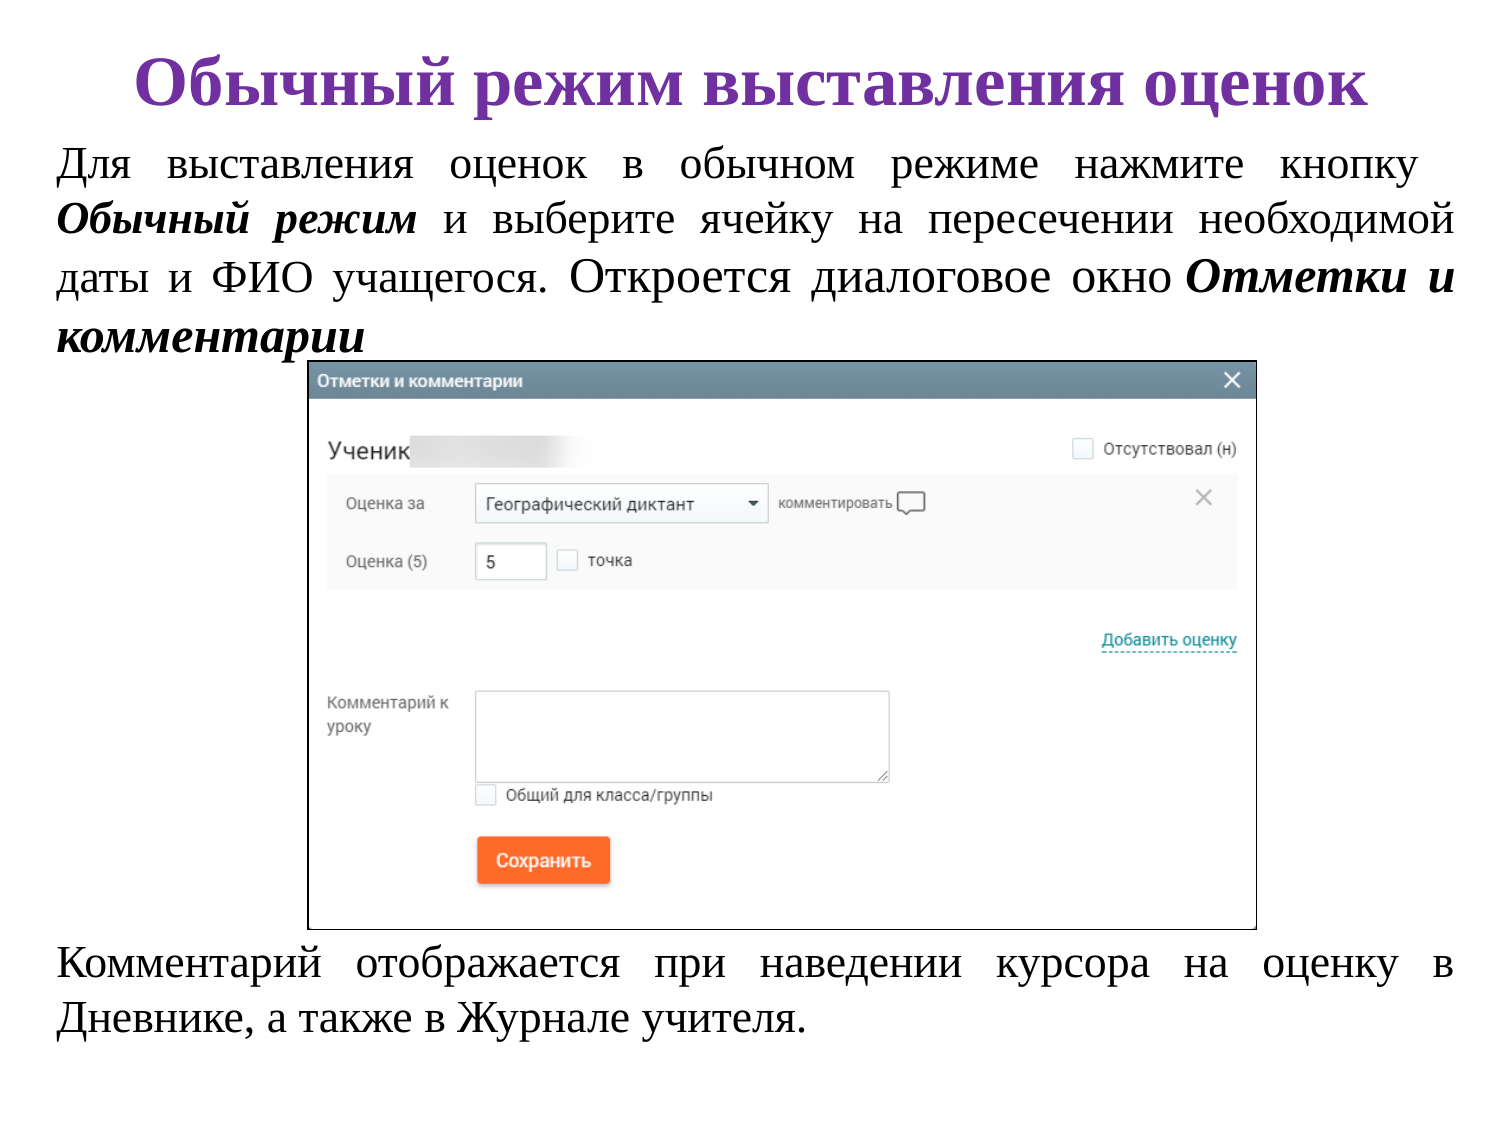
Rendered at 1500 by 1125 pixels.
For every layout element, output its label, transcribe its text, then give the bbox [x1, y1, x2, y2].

list Для выставления оценок в обычном режиме нажмите кнопку Обычный режим и выберите ячейку на пересечении необходимой даты и ФИО учащегося. Откроется диалоговое окно Отметки и комментарии Комментарий отображается при наведении курсора на оценку в Дневнике, а также в Журнале учителя. [41, 125, 1471, 1106]
title Обычный режим выставления оценок [76, 19, 1427, 125]
picture [308, 361, 1256, 929]
